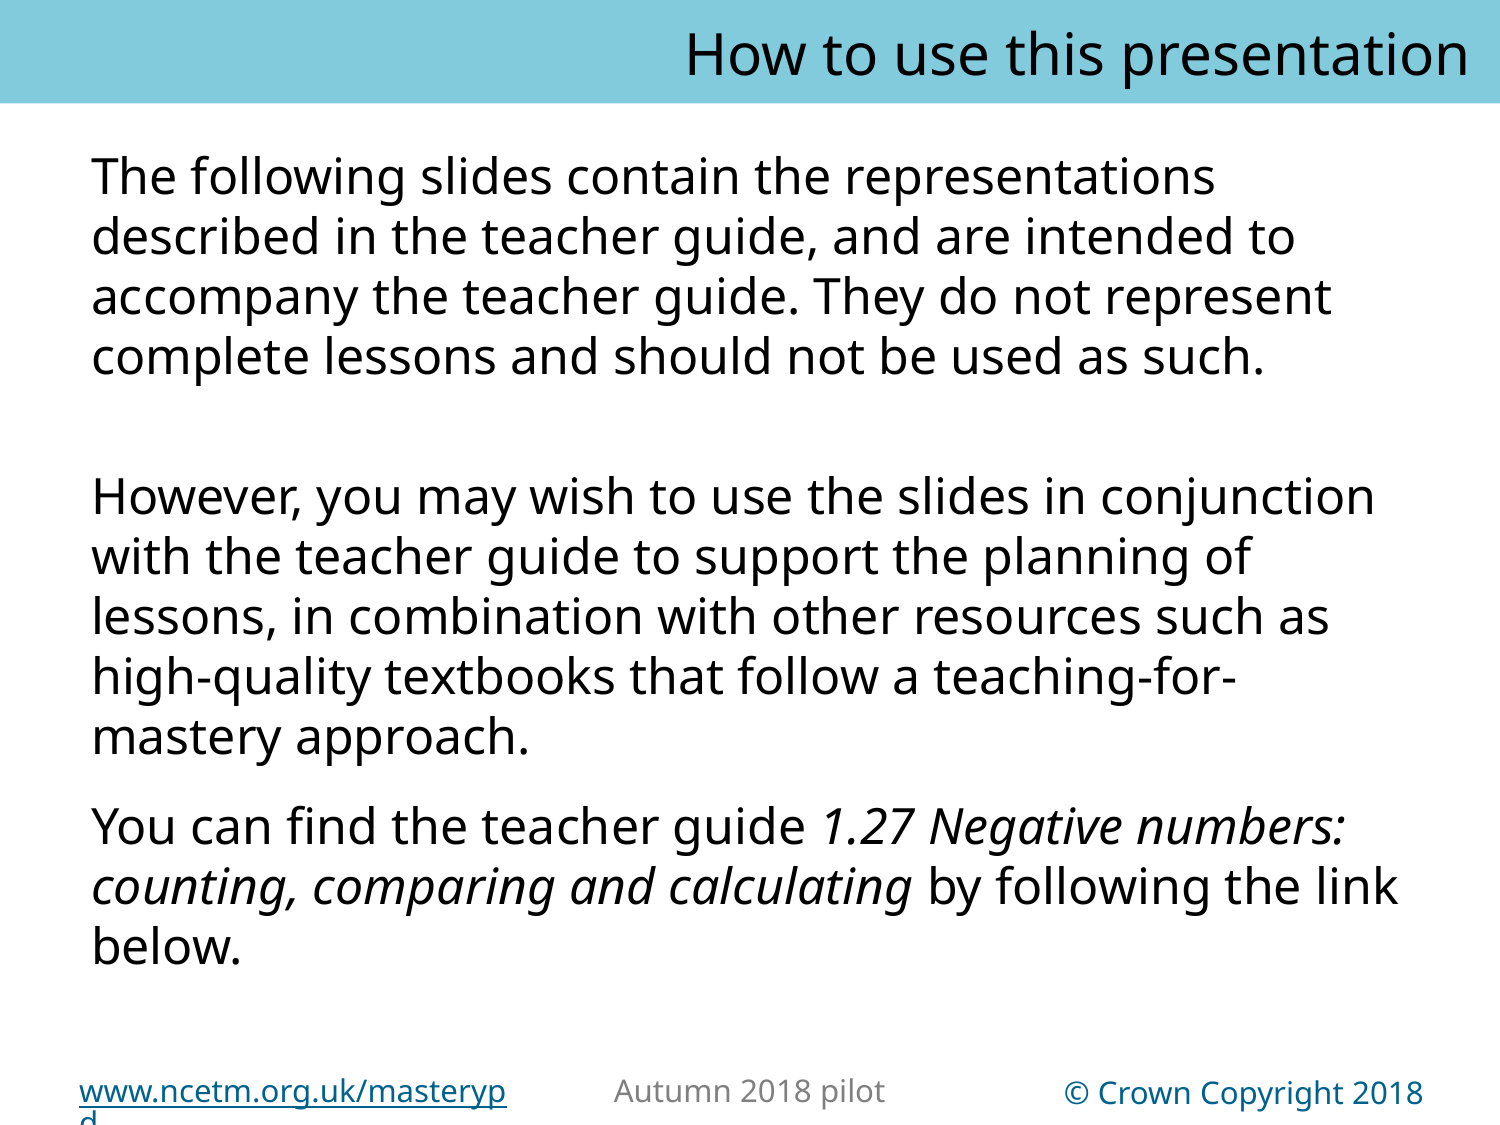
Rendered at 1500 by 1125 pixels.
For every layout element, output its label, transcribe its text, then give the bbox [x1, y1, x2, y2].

list You can find the teacher guide 1.27 Negative numbers: counting, comparing and calculating by following the link below. [76, 786, 1424, 972]
list How to use this presentation [0, 0, 1500, 104]
